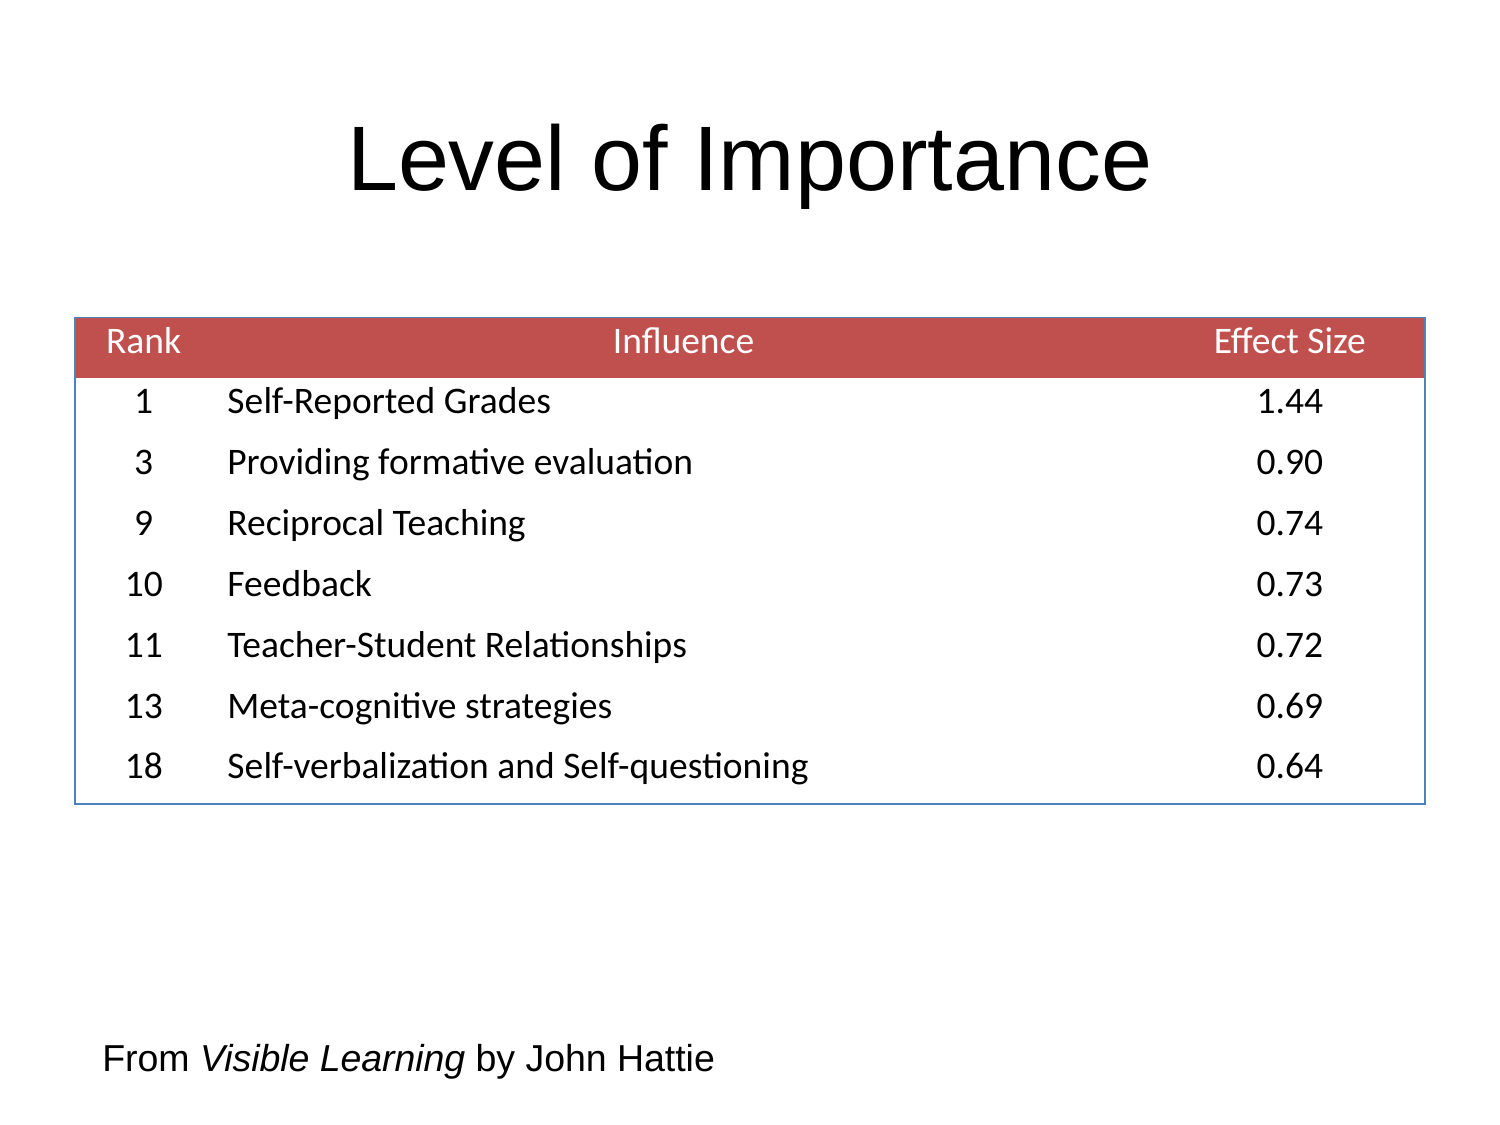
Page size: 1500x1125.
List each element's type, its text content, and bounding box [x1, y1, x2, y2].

table_cell 0.64 [1155, 743, 1424, 803]
text_box From Visible Learning by John Hattie [87, 1026, 763, 1087]
table_cell 11 [76, 622, 212, 682]
table_cell Self-verbalization and Self-questioning [212, 743, 1155, 803]
table_cell Feedback [212, 561, 1155, 622]
table_cell Self-Reported Grades [212, 378, 1155, 439]
table_cell Teacher-Student Relationships [212, 622, 1155, 682]
table_cell 0.69 [1155, 682, 1424, 743]
table_cell 1.44 [1155, 378, 1424, 439]
table_header Rank [76, 318, 212, 378]
table_cell 0.74 [1155, 500, 1424, 561]
table_cell 3 [76, 439, 212, 500]
table_cell 0.90 [1155, 439, 1424, 500]
table_header Influence [212, 318, 1155, 378]
table_cell 0.72 [1155, 622, 1424, 682]
table_cell Reciprocal Teaching [212, 500, 1155, 561]
table_cell Providing formative evaluation [212, 439, 1155, 500]
table_header Effect Size [1155, 318, 1424, 378]
table_cell 1 [76, 378, 212, 439]
table_cell 0.73 [1155, 561, 1424, 622]
table_cell Meta-cognitive strategies [212, 682, 1155, 743]
table_cell 18 [76, 743, 212, 803]
table_cell 10 [76, 561, 212, 622]
table_cell 13 [76, 682, 212, 743]
title Level of Importance [75, 82, 1425, 225]
table_cell 9 [76, 500, 212, 561]
